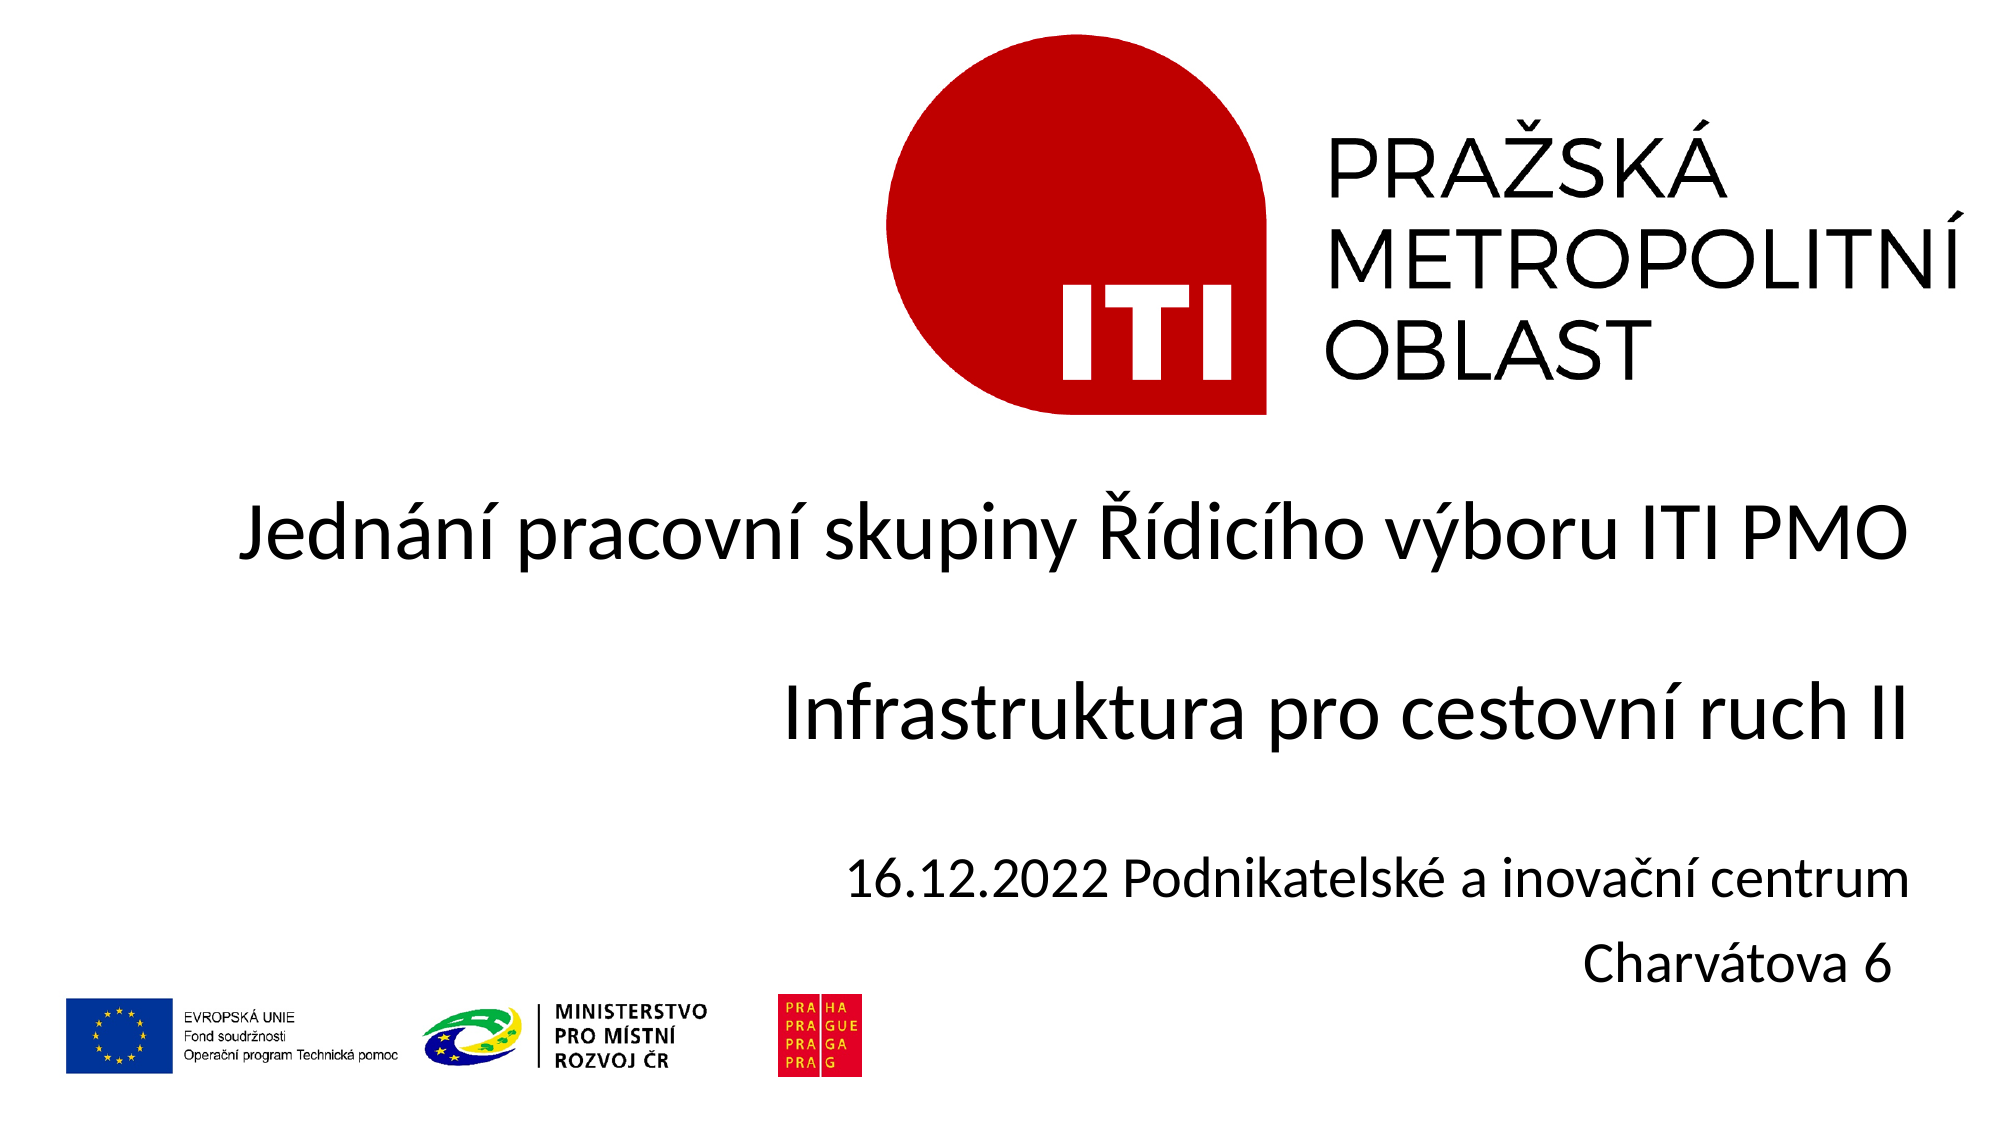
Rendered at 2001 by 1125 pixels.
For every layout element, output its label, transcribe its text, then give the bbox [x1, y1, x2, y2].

picture [886, 34, 1964, 415]
title Jednání pracovní skupiny Řídicího výboru ITI PMO Infrastruktura pro cestovní ruch II 16.12.2022 Podnikatelské a inovační centrum Charvátova 6 [97, 476, 1927, 1008]
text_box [42, 973, 862, 1098]
